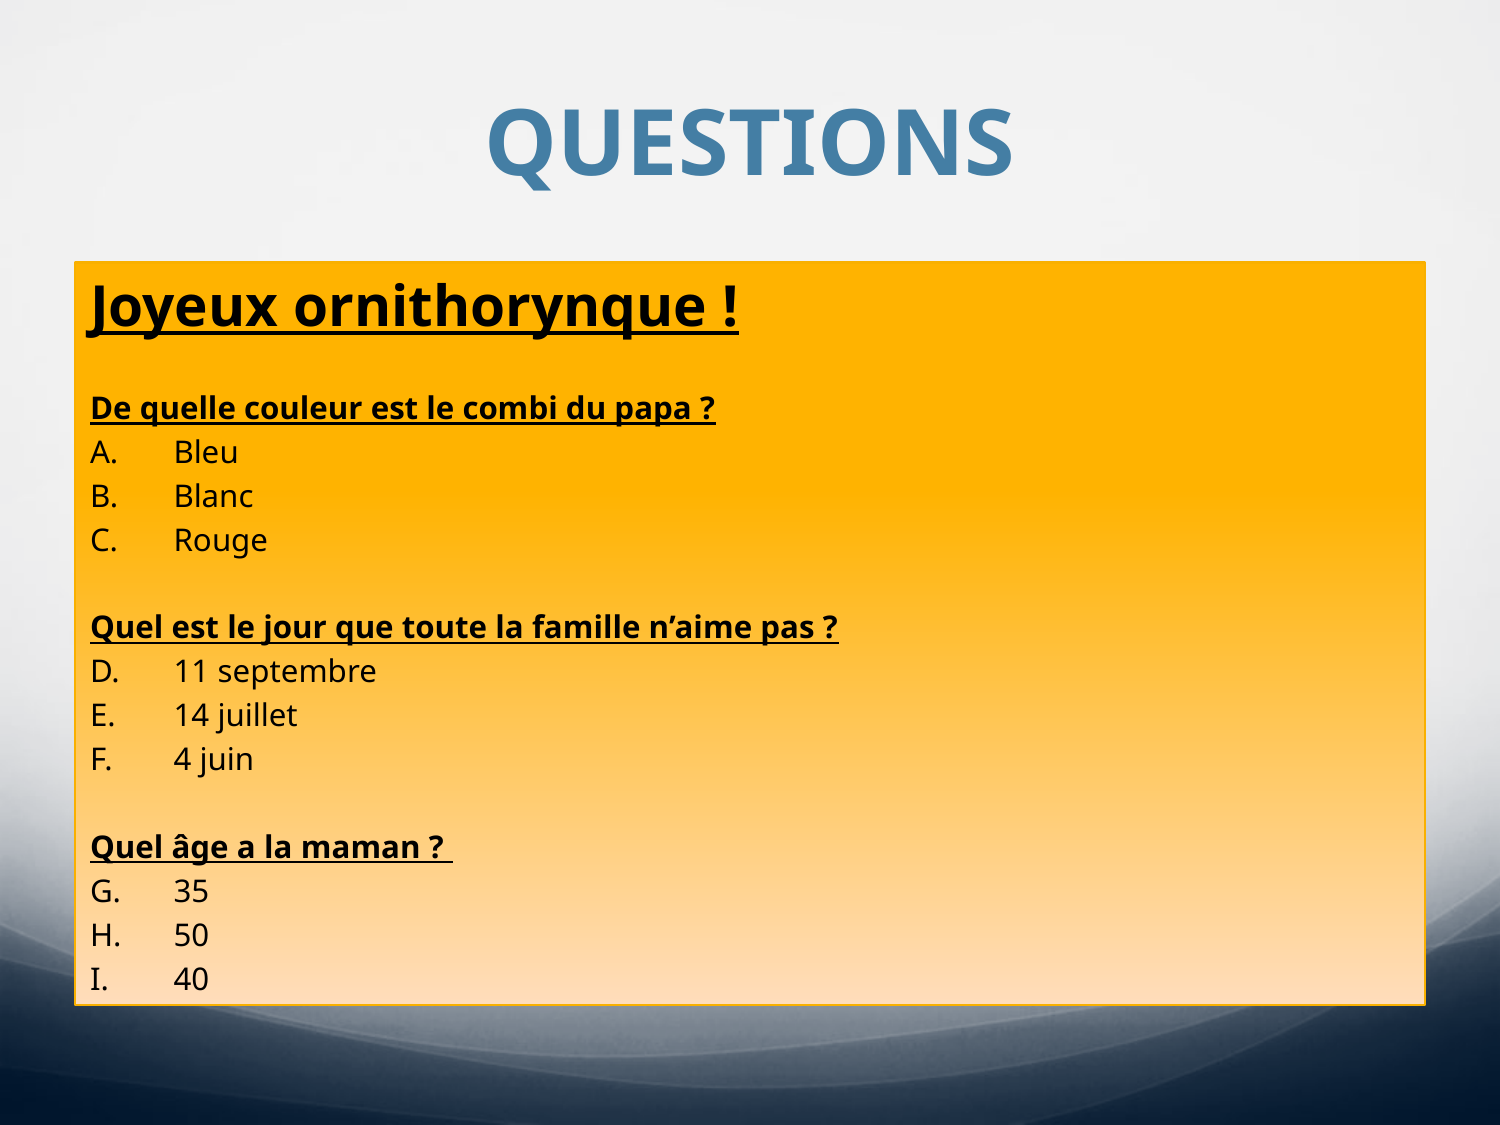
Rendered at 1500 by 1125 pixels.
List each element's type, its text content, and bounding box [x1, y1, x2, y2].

list Joyeux ornithorynque ! De quelle couleur est le combi du papa ? Bleu Blanc Rouge Quel est le jour que toute la famille n’aime pas ? 11 septembre 14 juillet 4 juin Quel âge a la maman ? 35 50 40 [74, 261, 1426, 1006]
title Questions [75, 45, 1425, 233]
